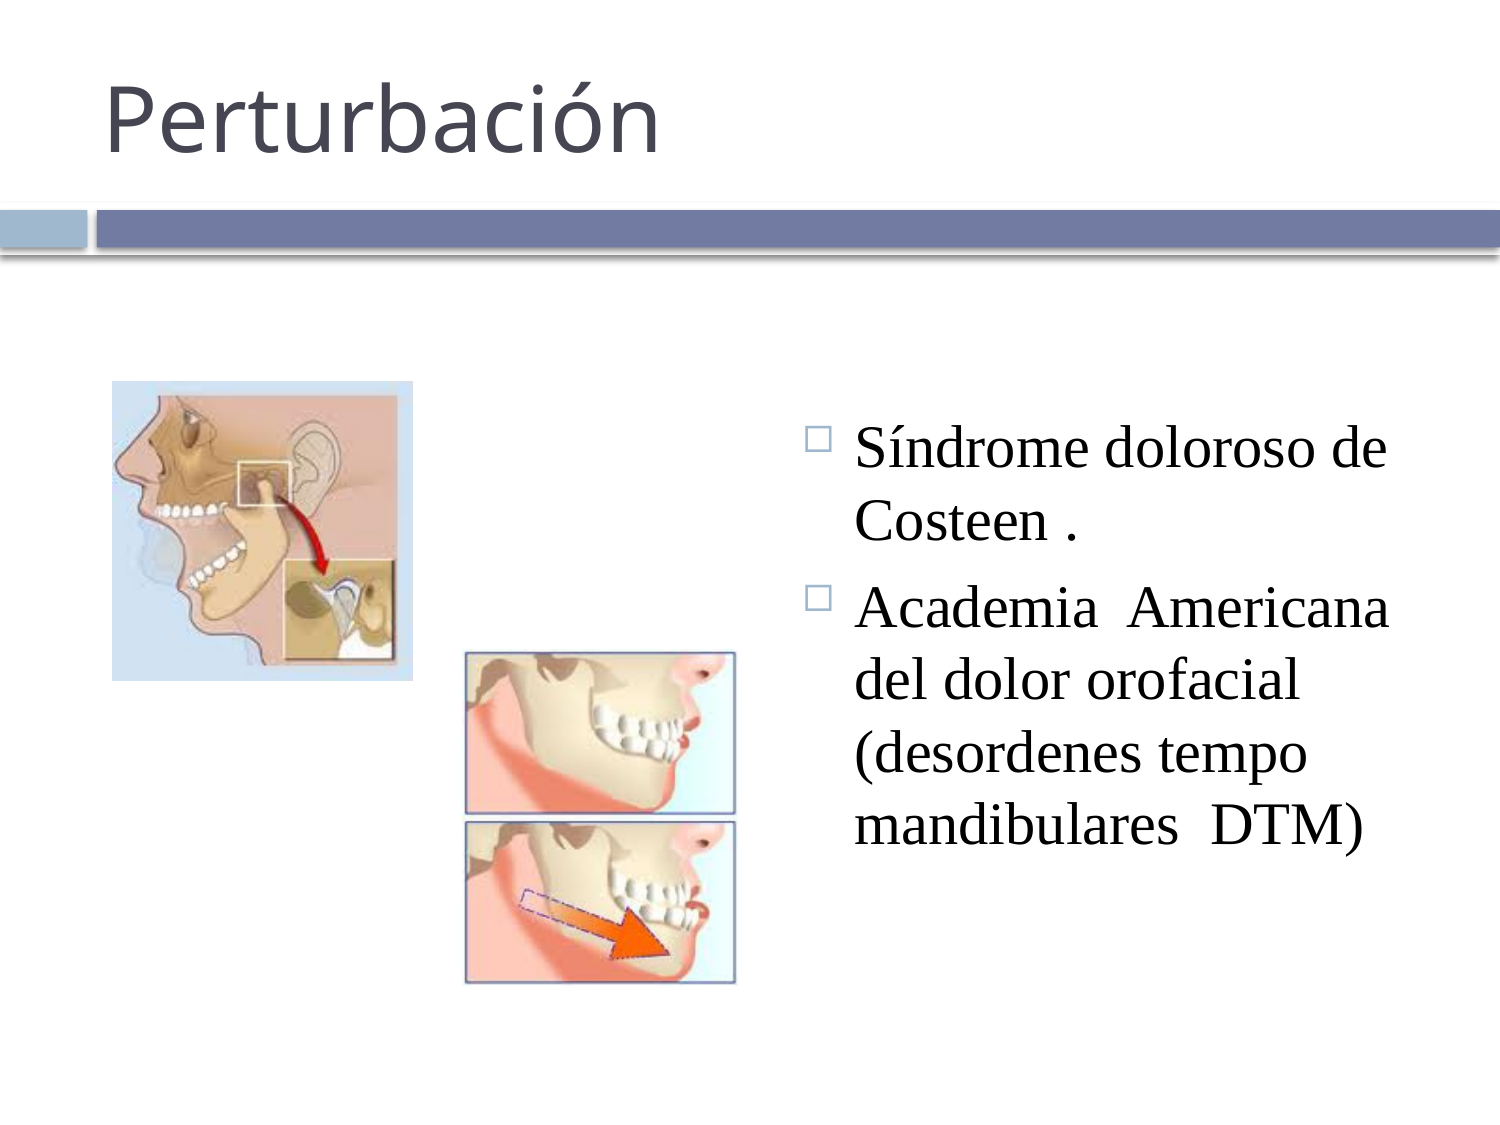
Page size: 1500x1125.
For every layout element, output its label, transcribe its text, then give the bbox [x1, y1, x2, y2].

picture [112, 380, 413, 682]
list Síndrome doloroso de Costeen . Academia Americana del dolor orofacial (desordenes tempo mandibulares DTM) [787, 399, 1425, 988]
title Perturbación [87, 44, 1425, 188]
picture [462, 649, 738, 987]
